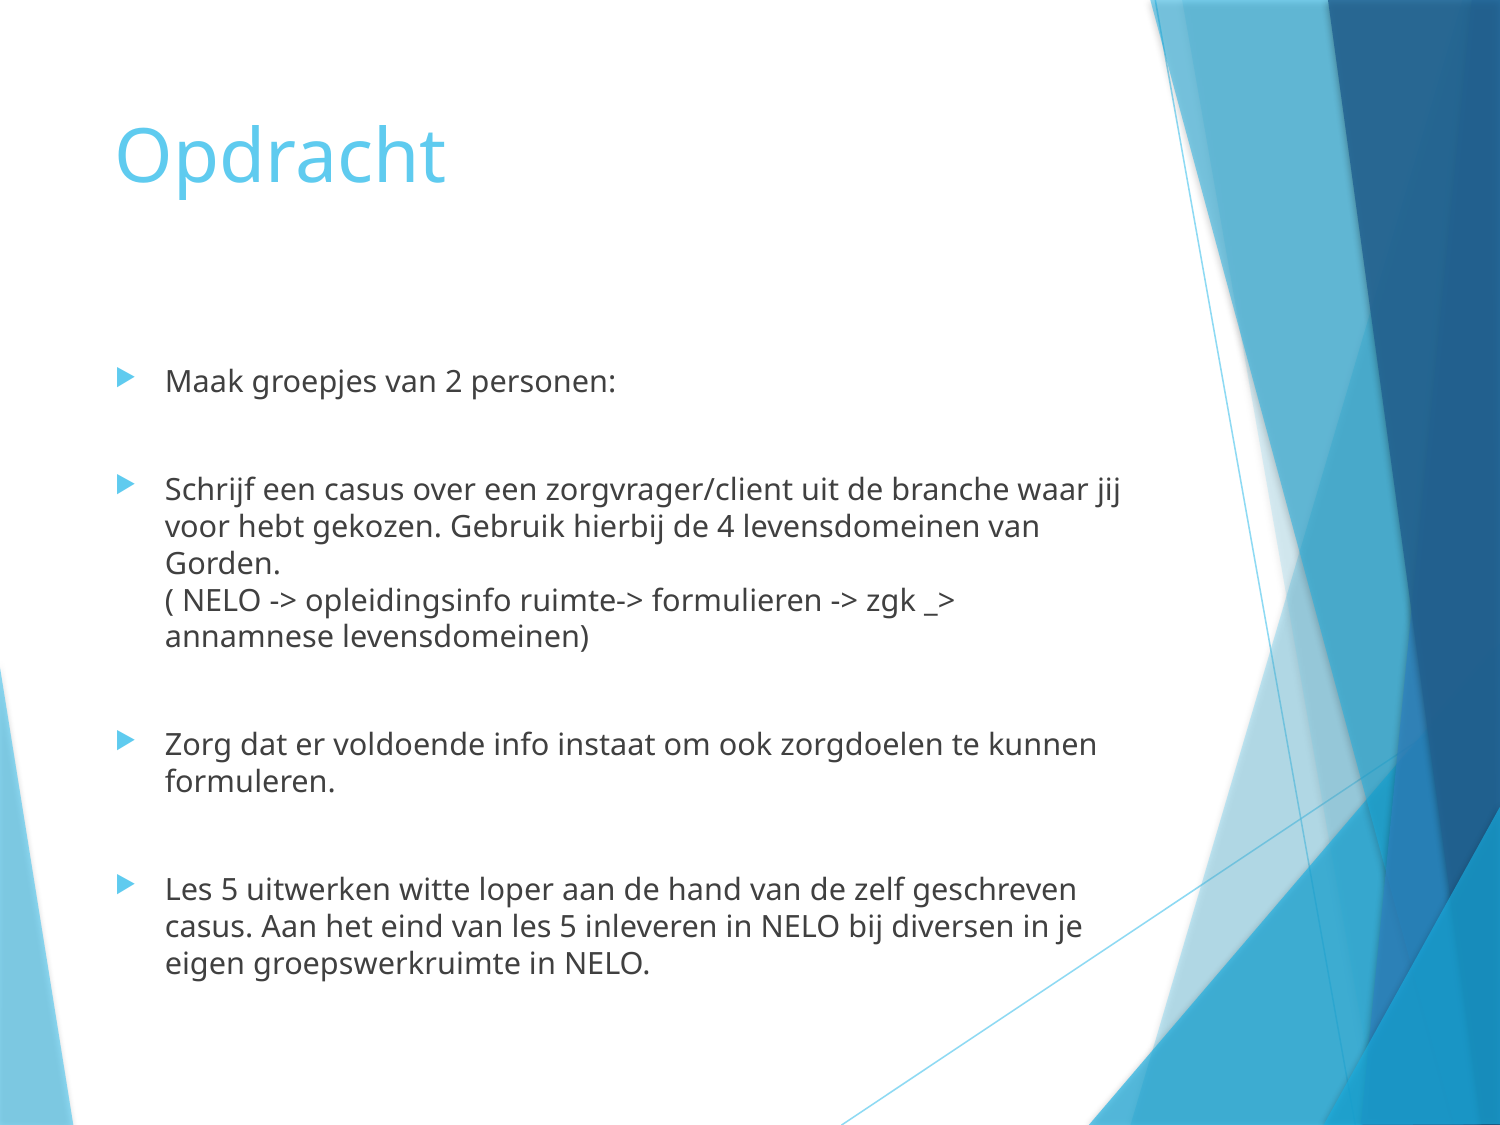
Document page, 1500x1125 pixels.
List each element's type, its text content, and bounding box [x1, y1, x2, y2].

title Opdracht [99, 99, 1142, 317]
list Maak groepjes van 2 personen: Schrijf een casus over een zorgvrager/client uit de branche waar jij voor hebt gekozen. Gebruik hierbij de 4 levensdomeinen van Gorden. ( NELO -> opleidingsinfo ruimte-> formulieren -> zgk _> annamnese levensdomeinen) Zorg dat er voldoende info instaat om ook zorgdoelen te kunnen formuleren. Les 5 uitwerken witte loper aan de hand van de zelf geschreven casus. Aan het eind van les 5 inleveren in NELO bij diversen in je eigen groepswerkruimte in NELO. [99, 354, 1142, 992]
